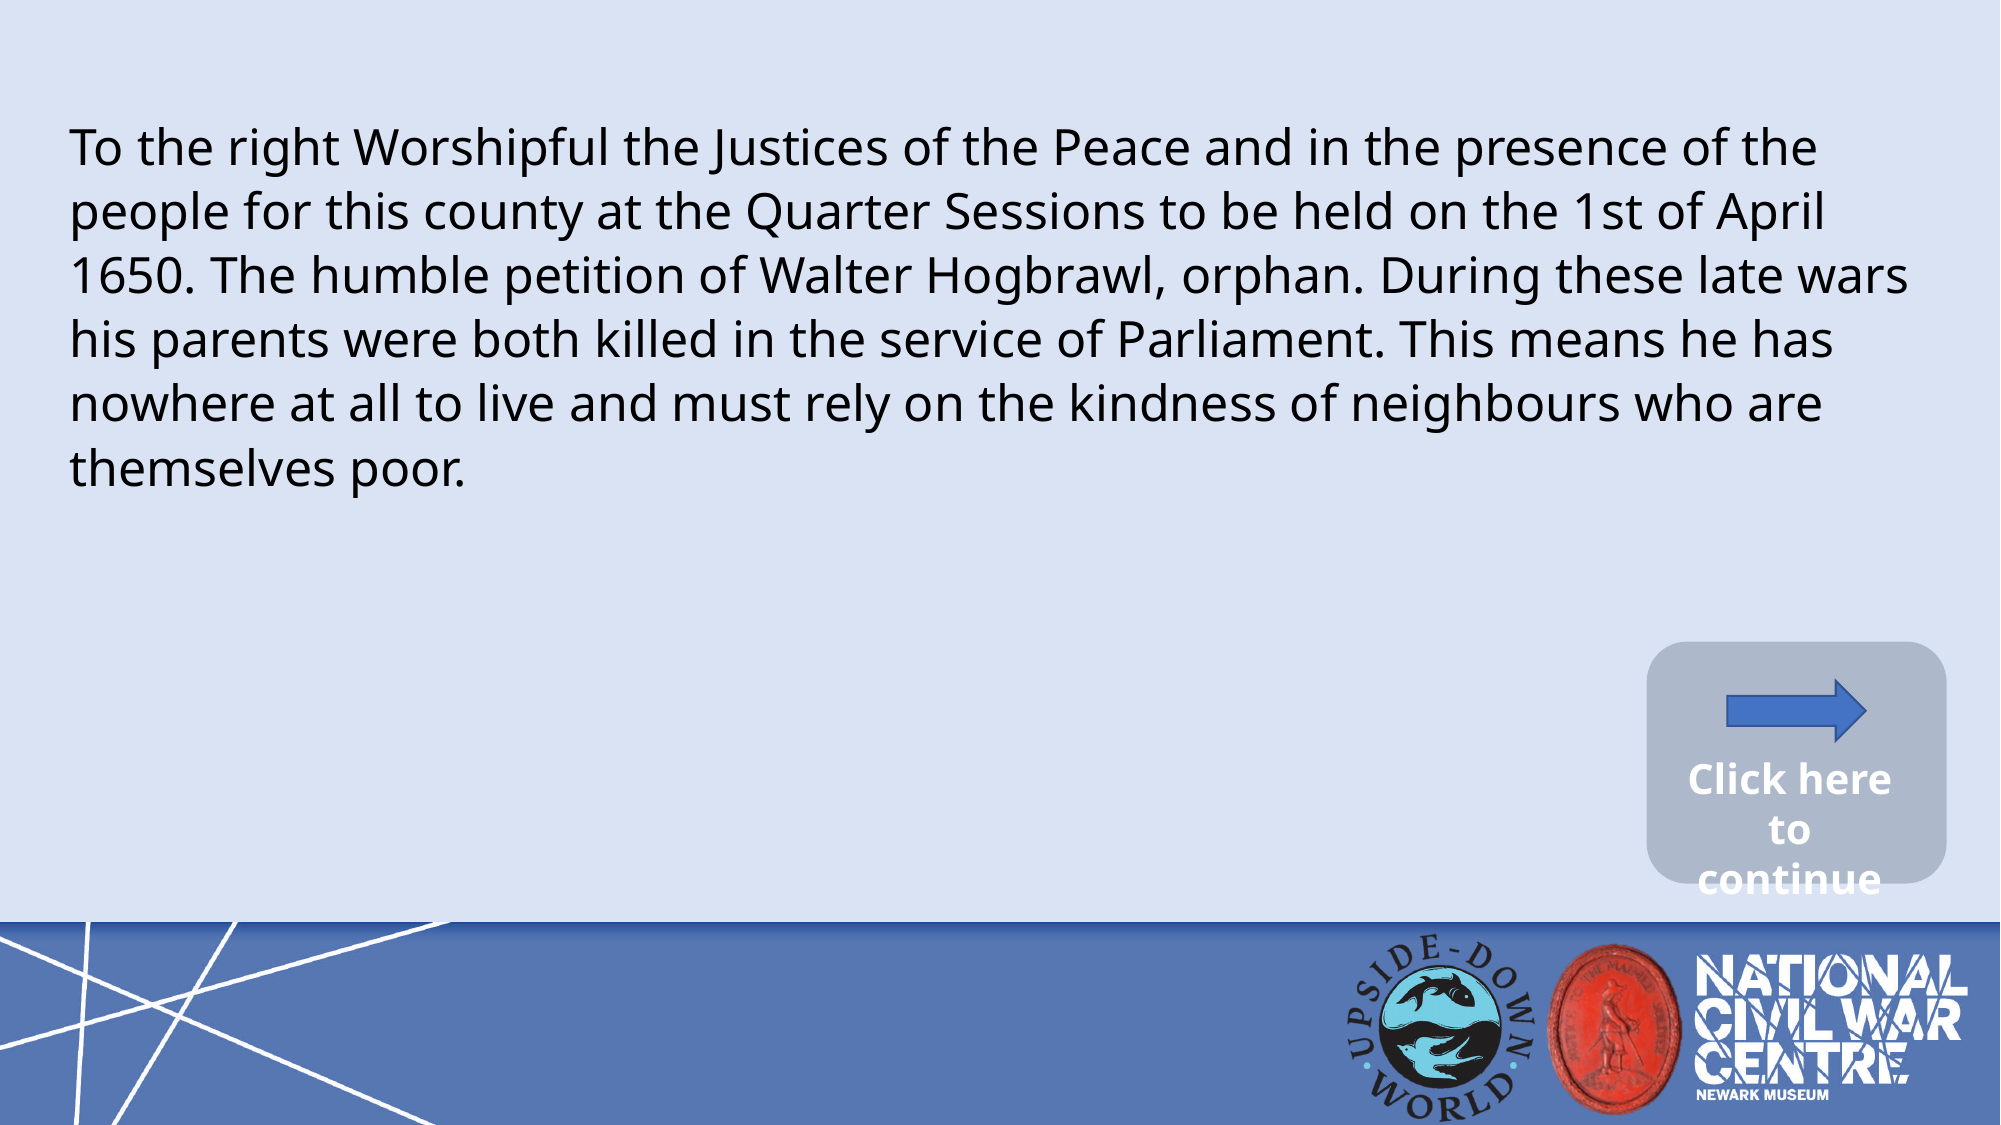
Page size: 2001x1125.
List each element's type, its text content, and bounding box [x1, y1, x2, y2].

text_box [1646, 641, 1947, 884]
text_box [1622, 616, 1970, 901]
picture [0, 922, 2000, 1125]
text_box To the right Worshipful the Justices of the Peace and in the presence of the people for this county at the Quarter Sessions to be held on the 1st of April 1650. The humble petition of Walter Hogbrawl, orphan. During these late wars his parents were both killed in the service of Parliament. This means he has nowhere at all to live and must rely on the kindness of neighbours who are themselves poor. [54, 38, 1969, 504]
